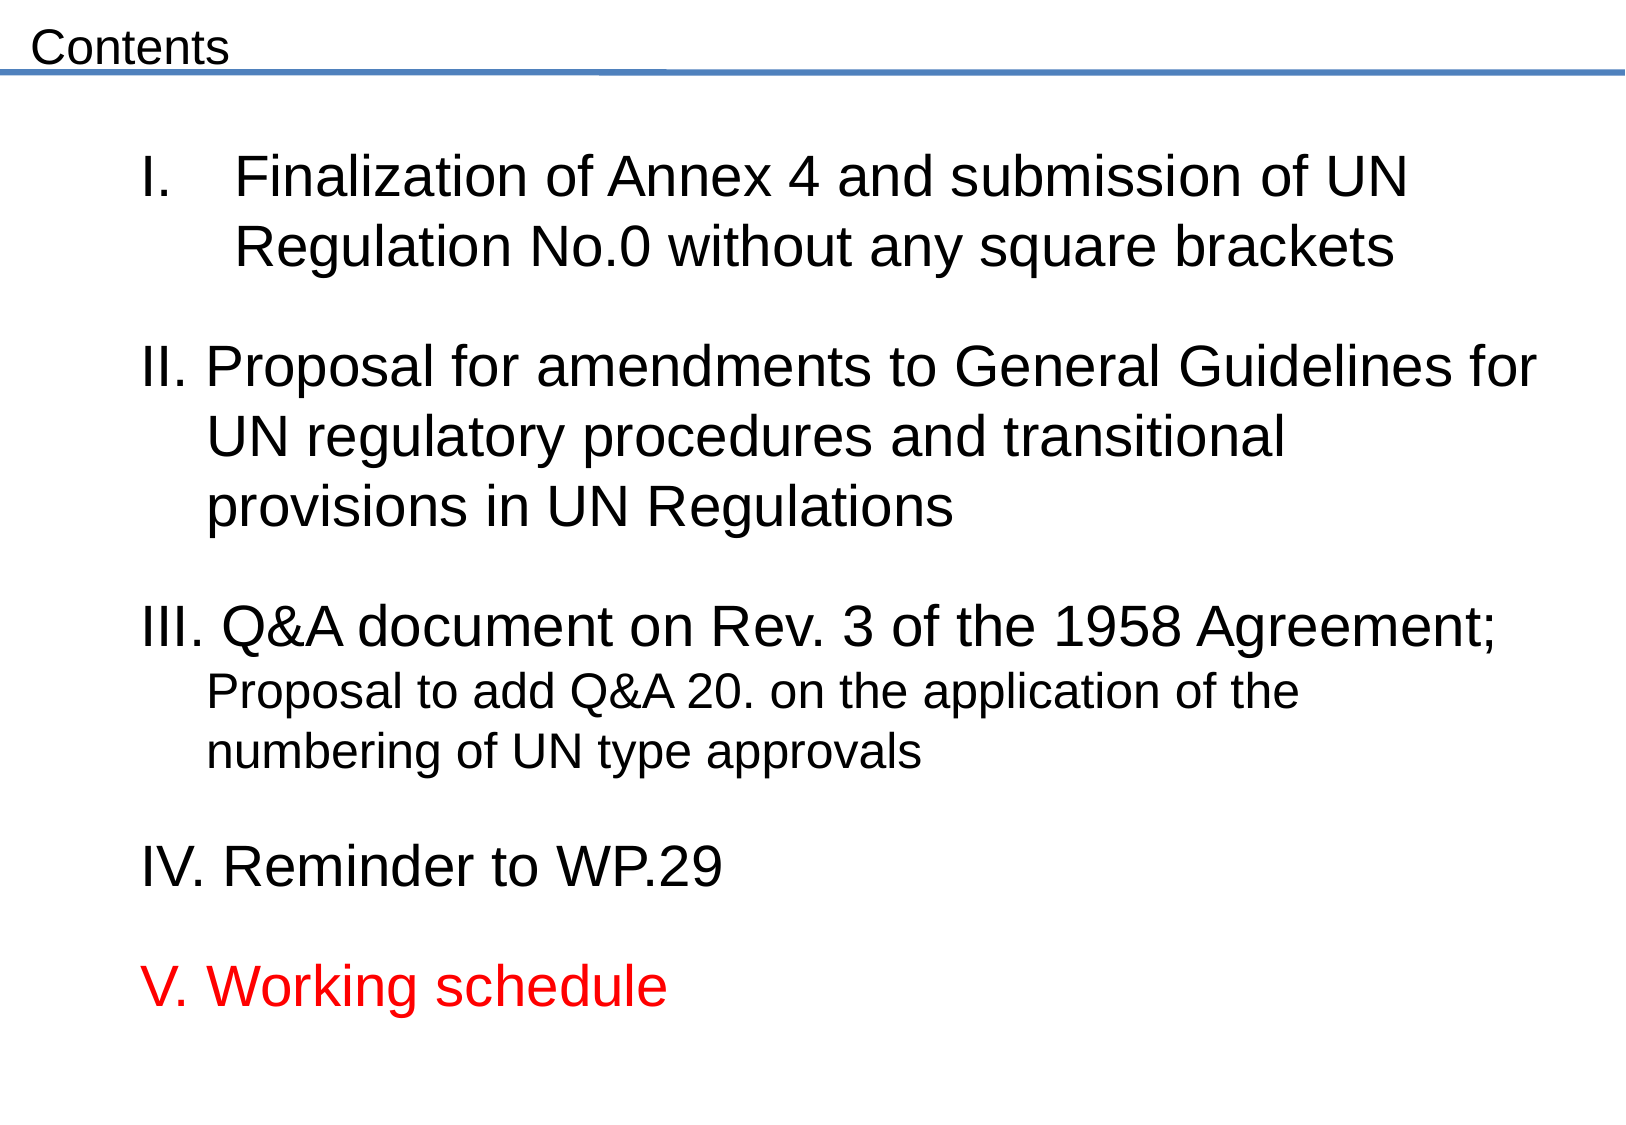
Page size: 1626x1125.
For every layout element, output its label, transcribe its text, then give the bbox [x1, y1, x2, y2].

text_box Finalization of Annex 4 and submission of UN Regulation No.0 without any square brackets II. Proposal for amendments to General Guidelines for UN regulatory procedures and transitional provisions in UN Regulations III. Q&A document on Rev. 3 of the 1958 Agreement; Proposal to add Q&A 20. on the application of the numbering of UN type approvals IV. Reminder to WP.29 V. Working schedule [50, 131, 1563, 1026]
text_box Contents [15, 7, 405, 82]
